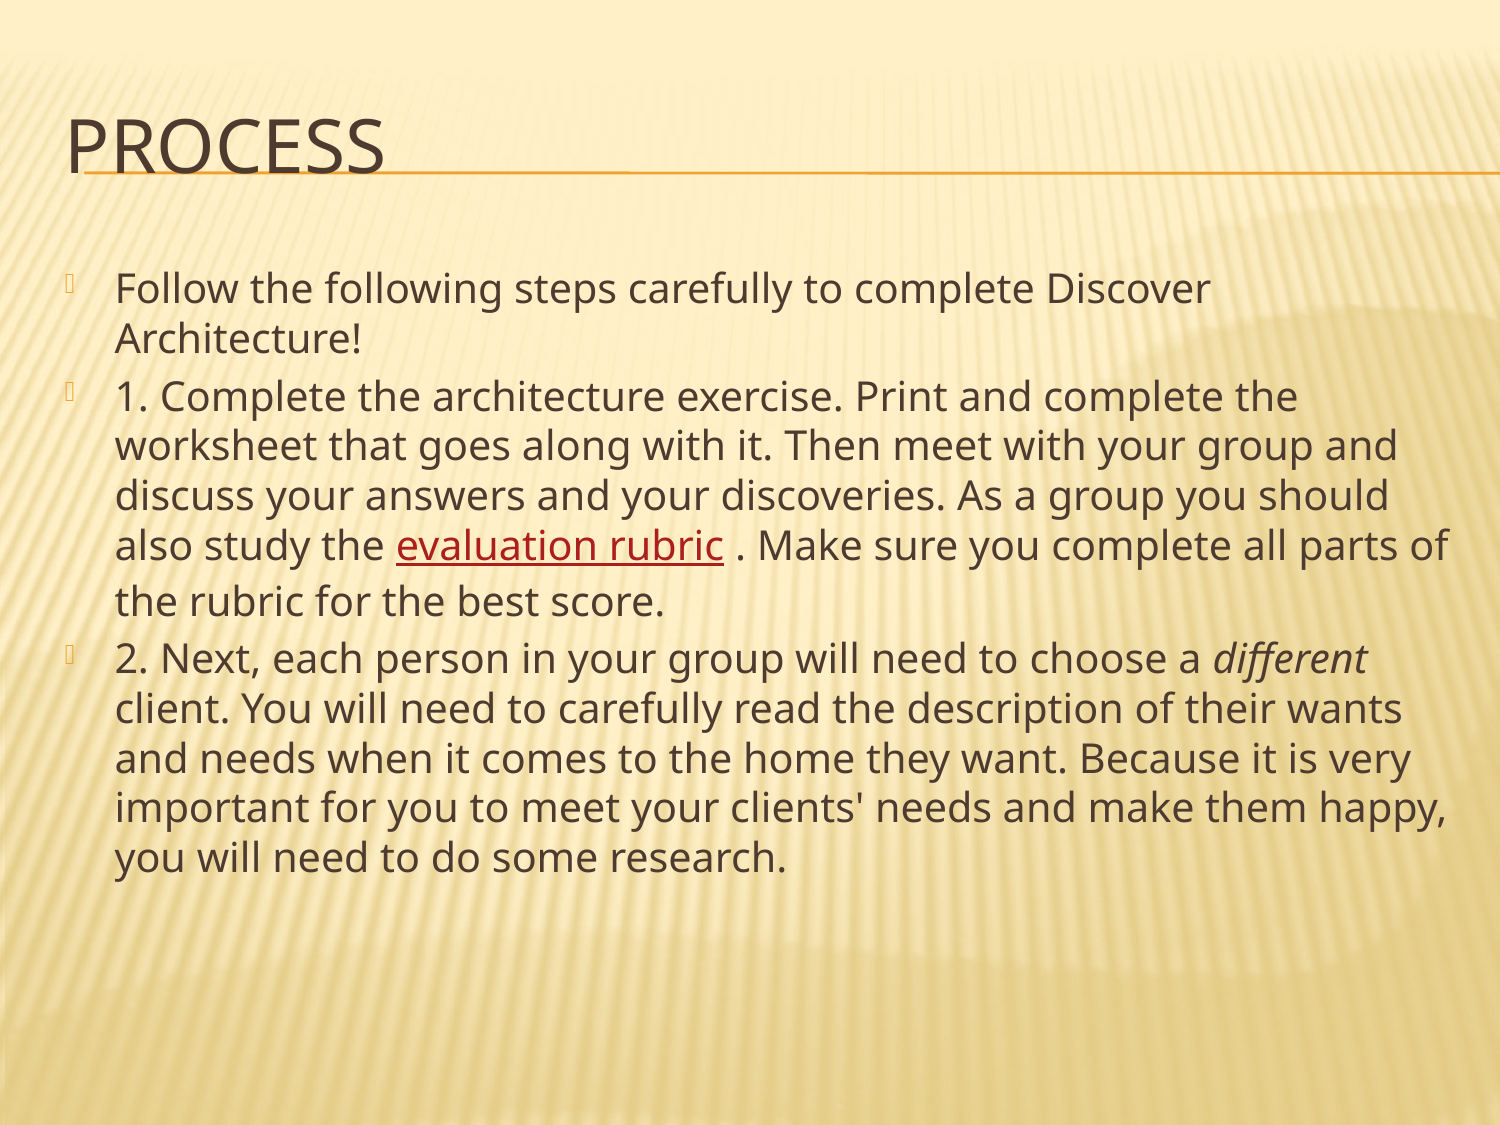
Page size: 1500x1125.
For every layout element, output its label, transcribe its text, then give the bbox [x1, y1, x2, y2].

list Follow the following steps carefully to complete Discover Architecture! 1. Complete the architecture exercise. Print and complete the worksheet that goes along with it. Then meet with your group and discuss your answers and your discoveries. As a group you should also study the evaluation rubric . Make sure you complete all parts of the rubric for the best score. 2. Next, each person in your group will need to choose a different client. You will need to carefully read the description of their wants and needs when it comes to the home they want. Because it is very important for you to meet your clients' needs and make them happy, you will need to do some research. [50, 254, 1475, 998]
title Process [50, 75, 1475, 213]
